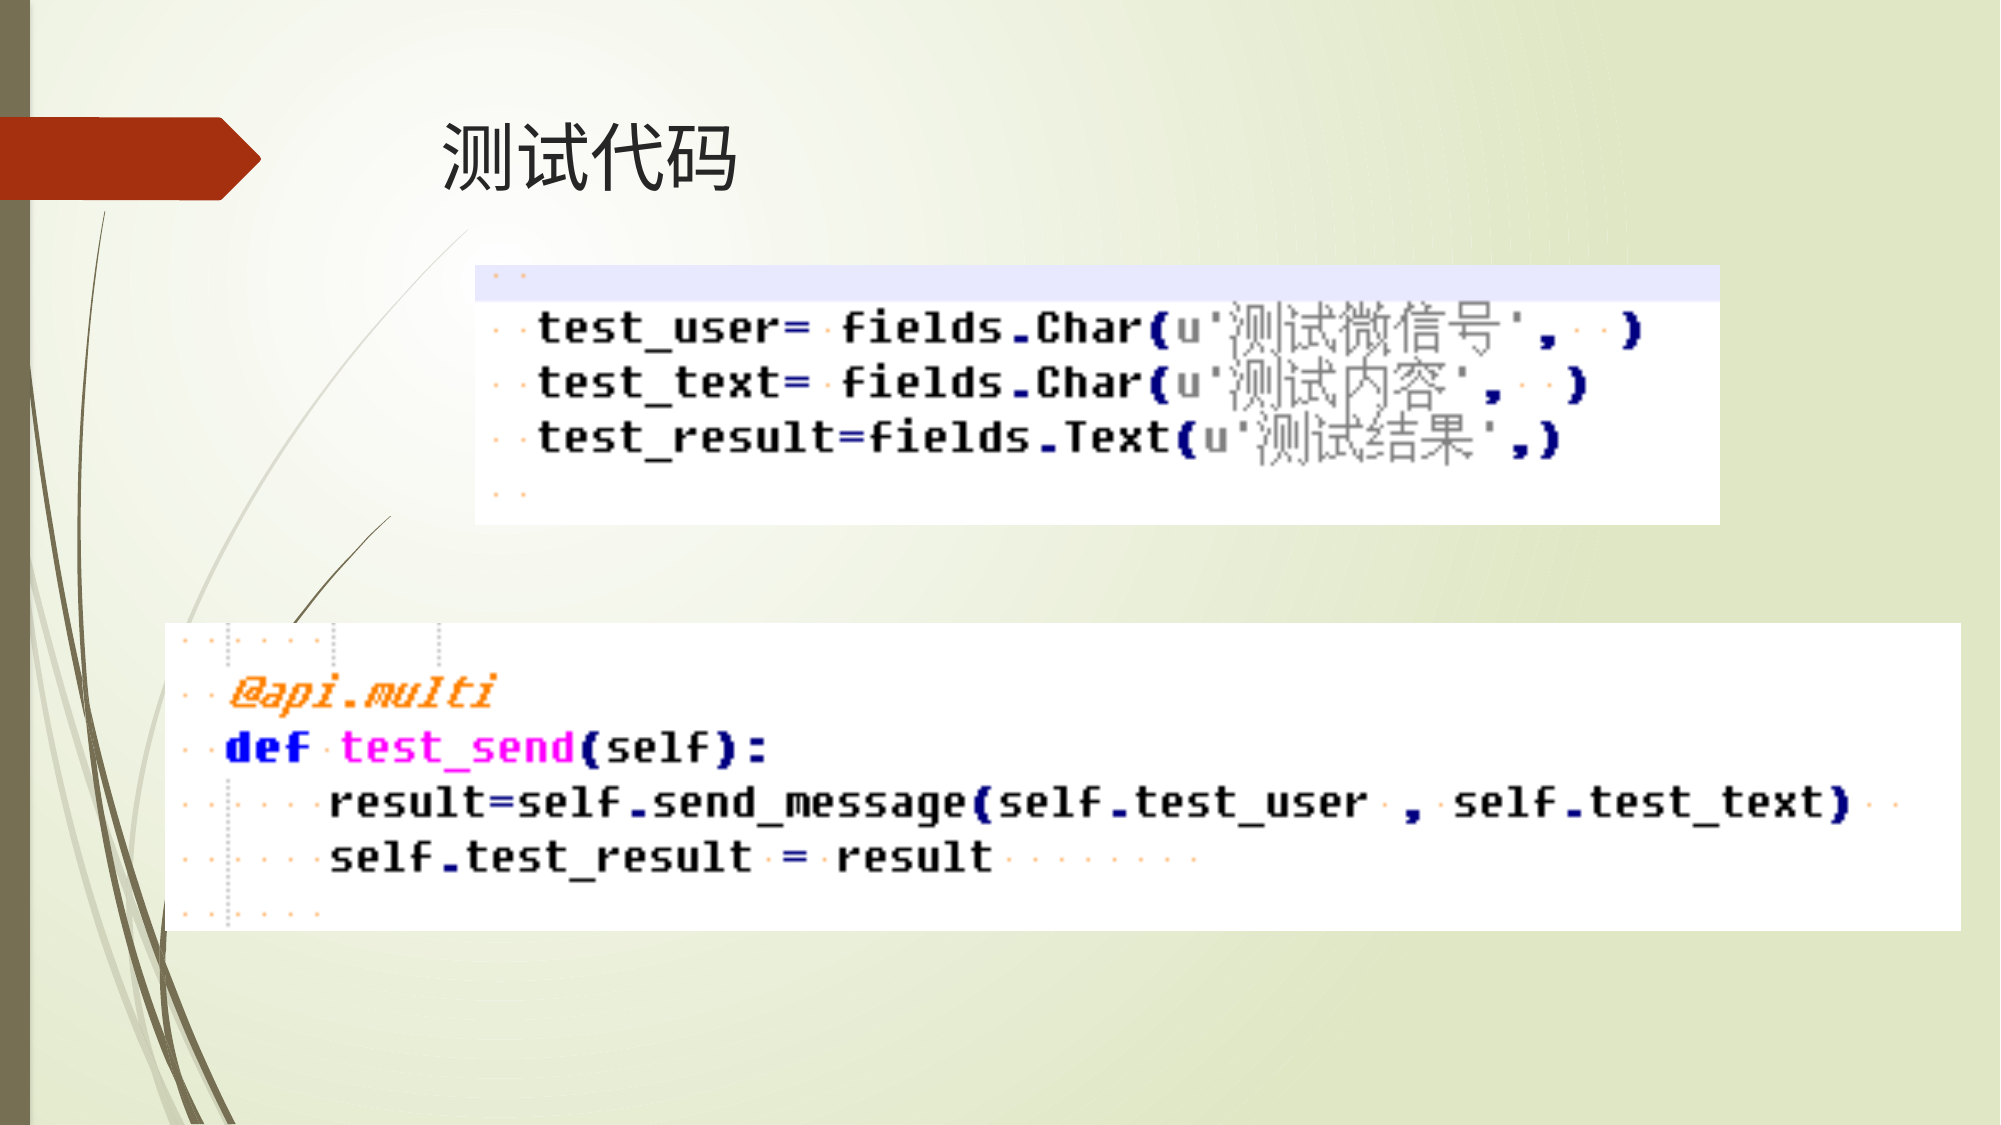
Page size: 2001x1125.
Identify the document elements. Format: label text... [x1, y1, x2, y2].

title 测试代码 [425, 102, 1888, 313]
picture [474, 264, 1720, 526]
picture [165, 623, 1961, 932]
